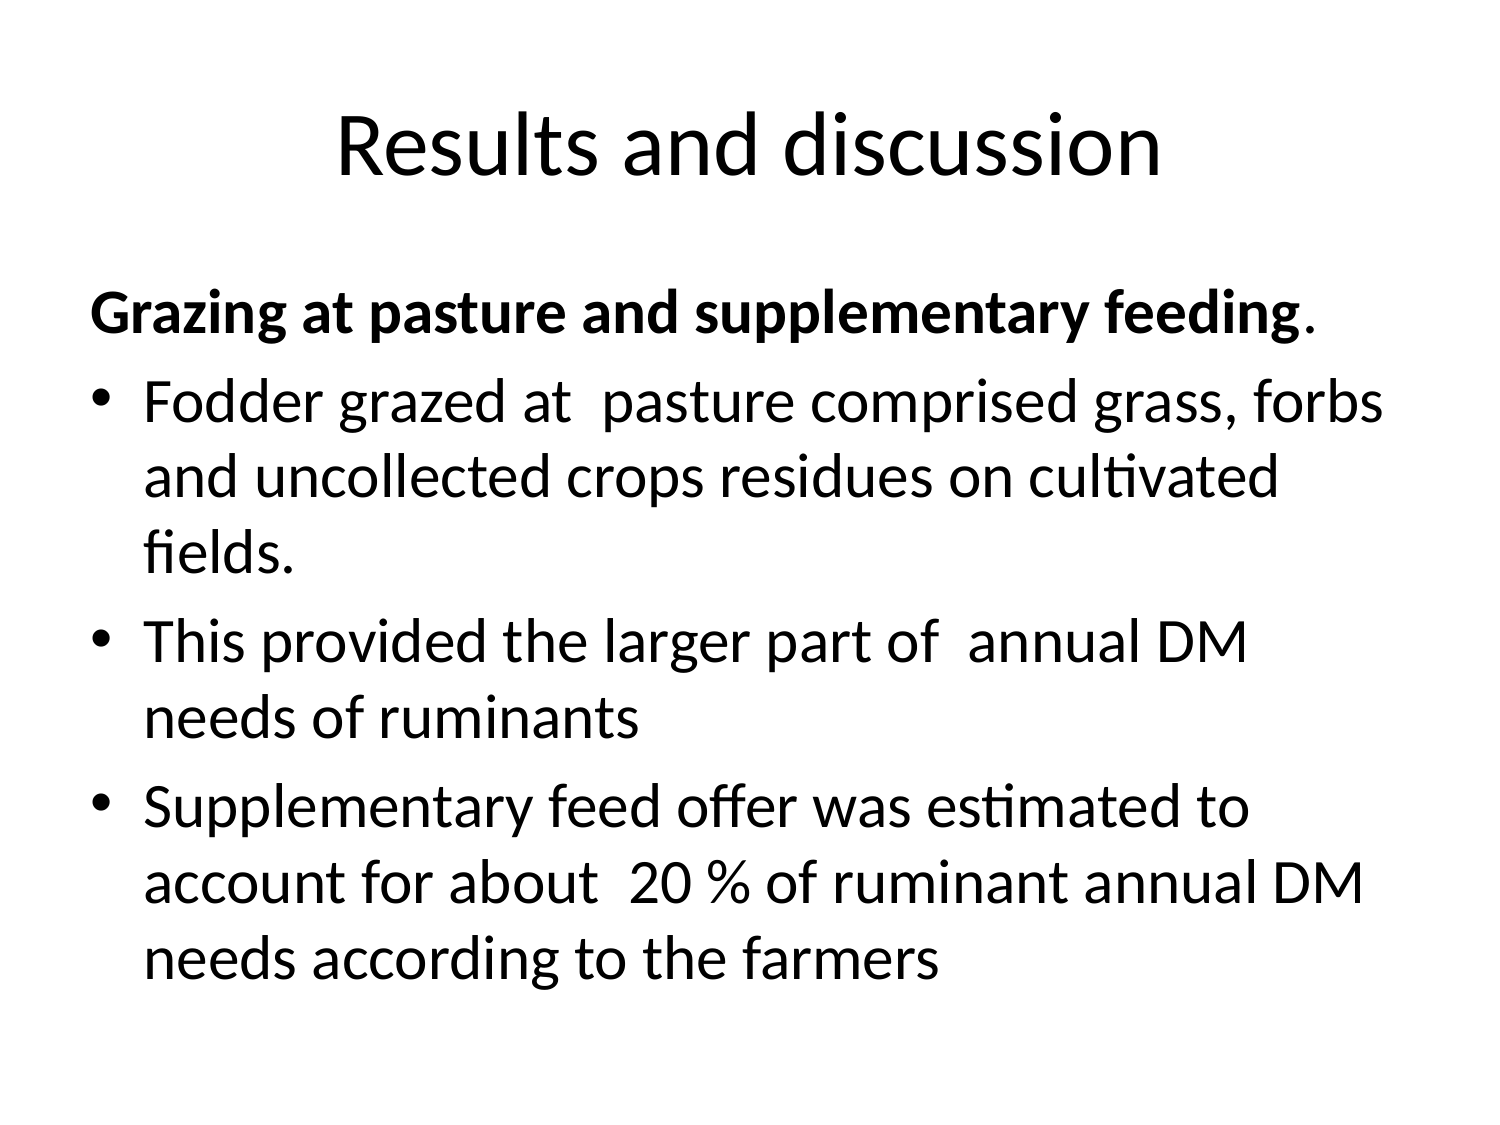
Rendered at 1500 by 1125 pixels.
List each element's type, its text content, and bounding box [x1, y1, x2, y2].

list Grazing at pasture and supplementary feeding. Fodder grazed at pasture comprised grass, forbs and uncollected crops residues on cultivated fields. This provided the larger part of annual DM needs of ruminants Supplementary feed offer was estimated to account for about 20 % of ruminant annual DM needs according to the farmers [75, 262, 1425, 1005]
title Results and discussion [75, 45, 1425, 233]
